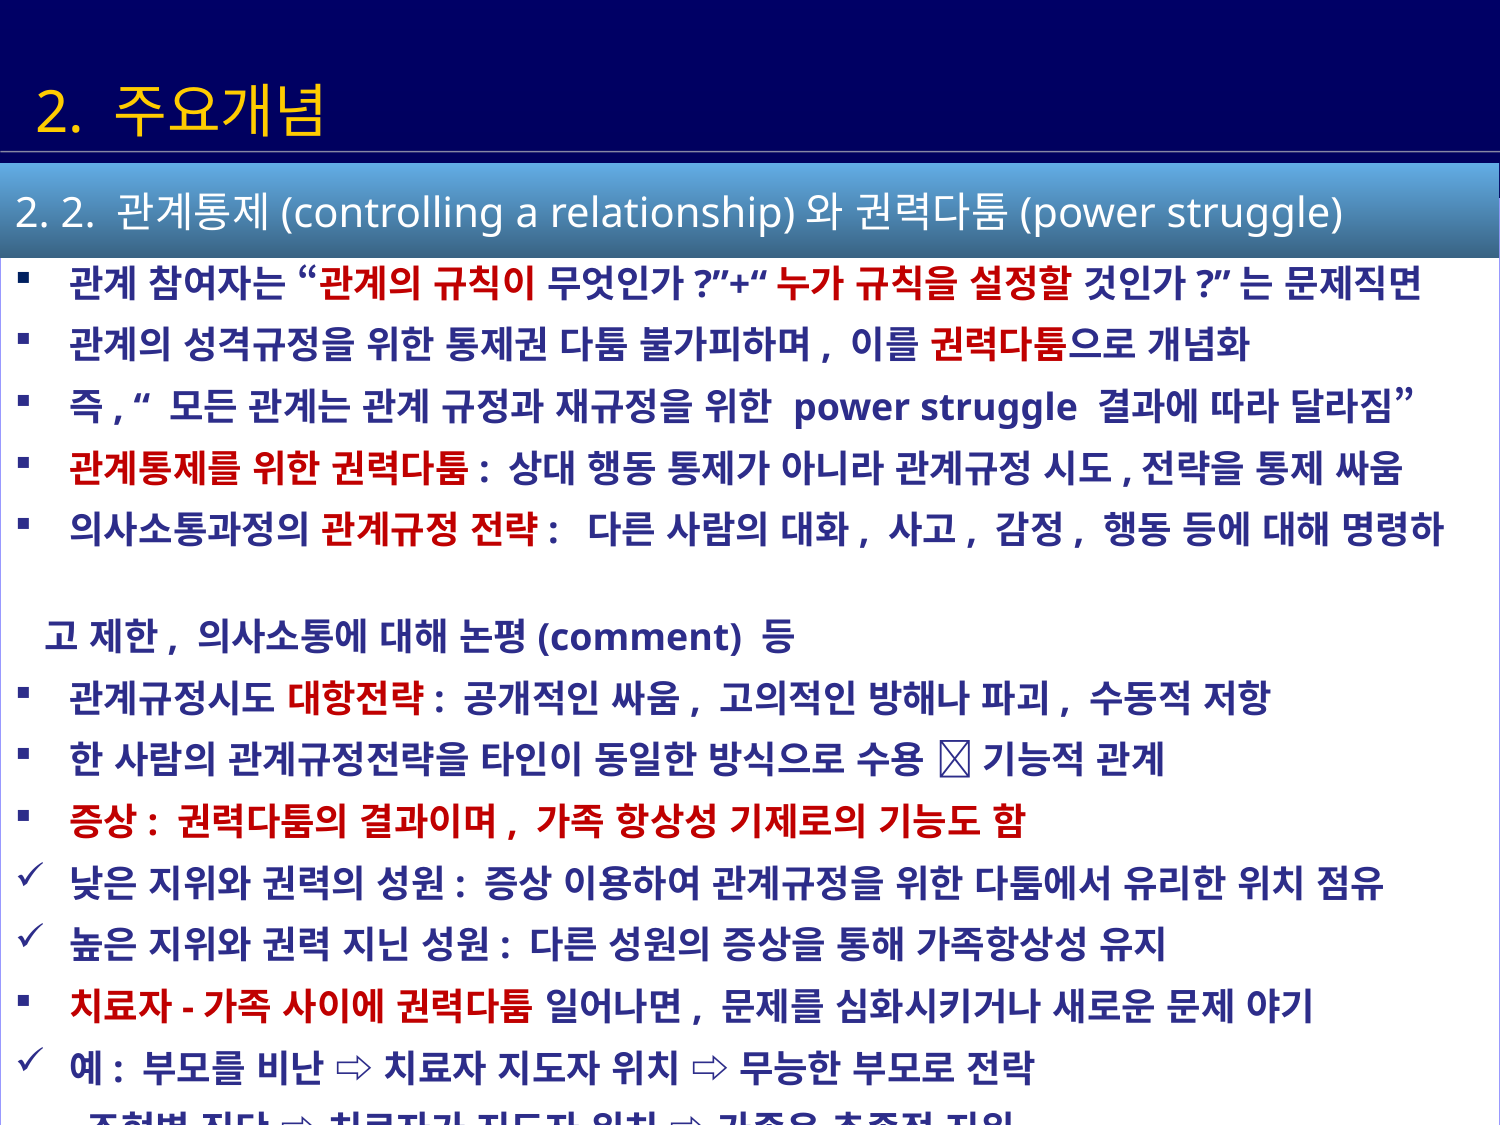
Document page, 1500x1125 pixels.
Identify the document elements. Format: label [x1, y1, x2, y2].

text_box [0, 65, 1500, 1115]
